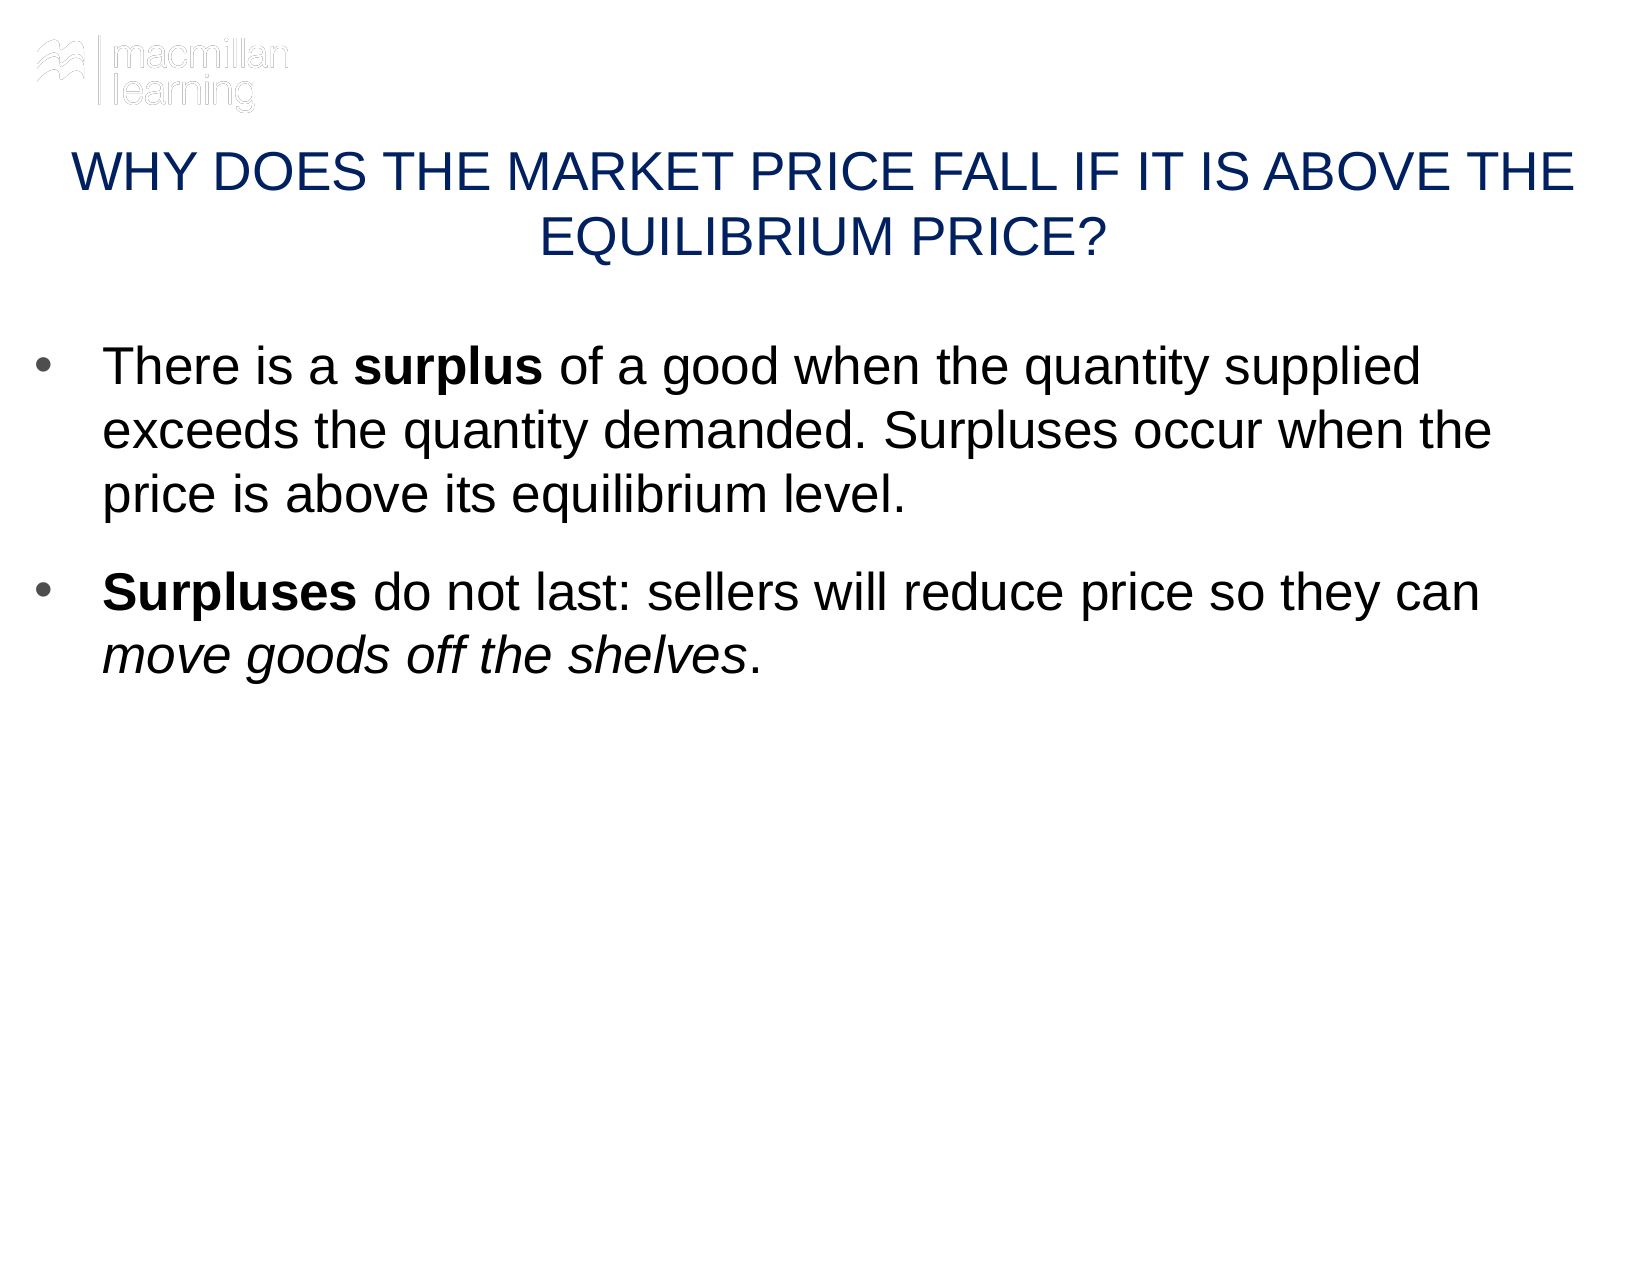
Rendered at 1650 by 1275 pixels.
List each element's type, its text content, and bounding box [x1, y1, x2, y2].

picture [37, 35, 288, 113]
list There is a surplus of a good when the quantity supplied exceeds the quantity demanded. Surpluses occur when the price is above its equilibrium level. Surpluses do not last: sellers will reduce price so they can move goods off the shelves. [19, 317, 1628, 701]
title WHY DOES THE MARKET PRICE FALL IF IT IS ABOVE THE EQUILIBRIUM PRICE? [3, 120, 1644, 282]
